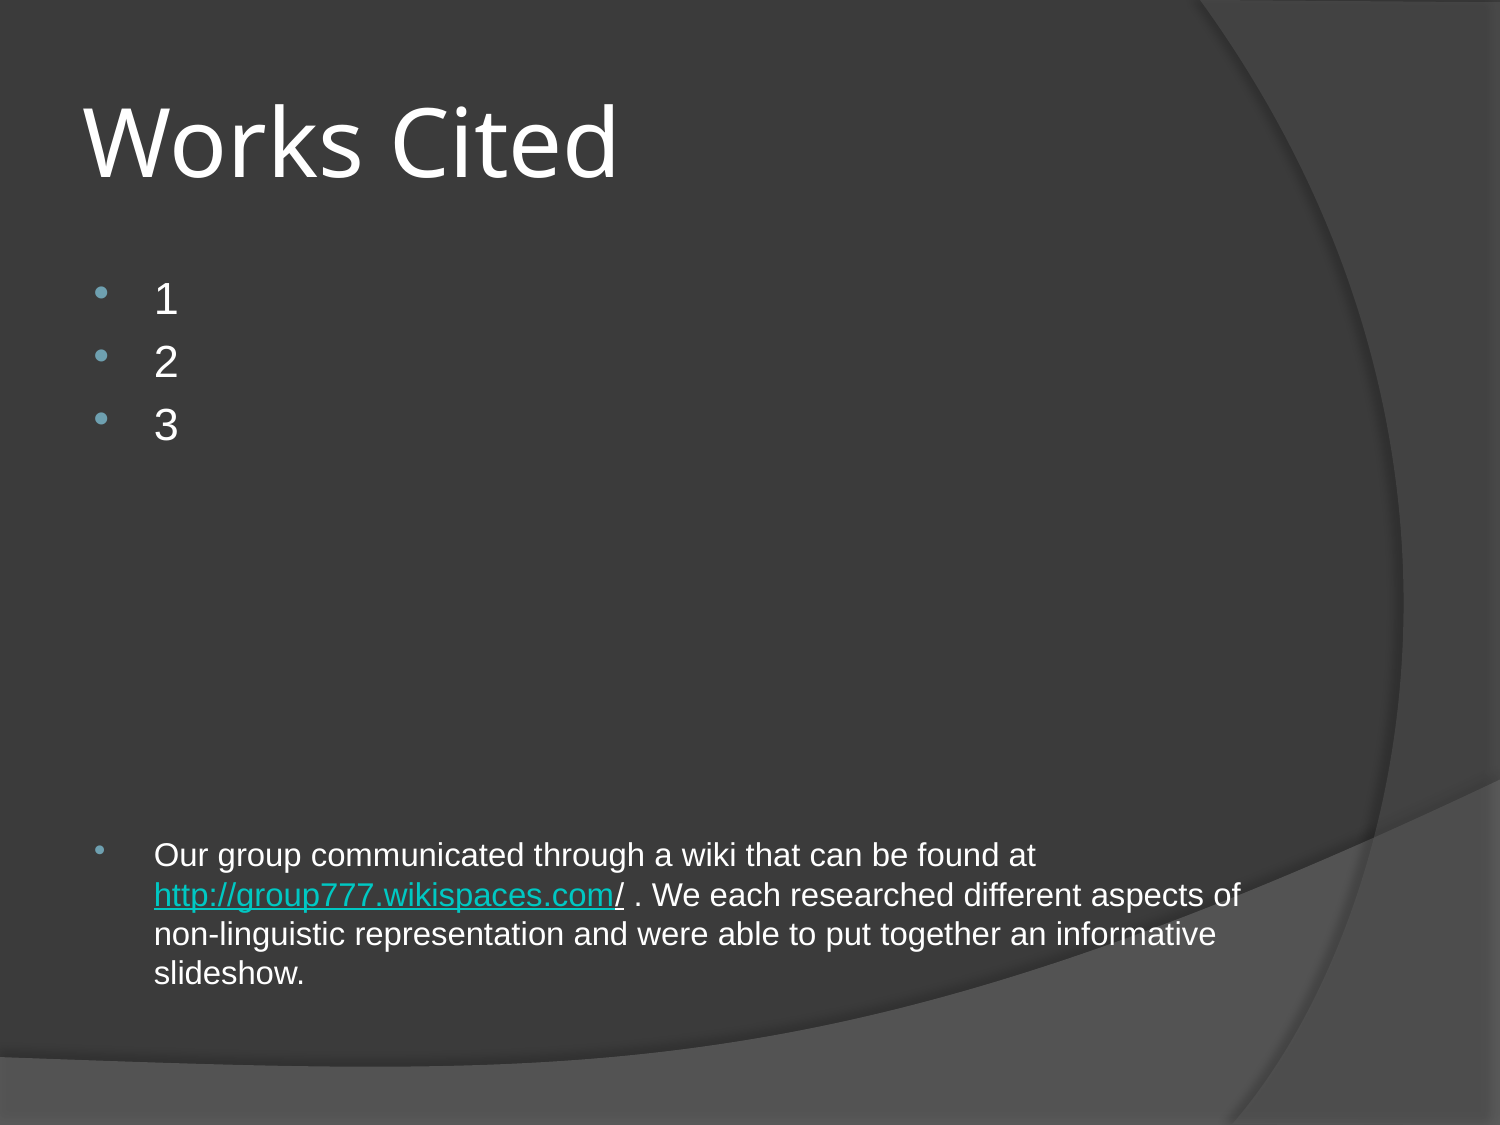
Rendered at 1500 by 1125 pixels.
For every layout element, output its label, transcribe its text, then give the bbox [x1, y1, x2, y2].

title Works Cited [75, 45, 1300, 233]
list 1 2 3 Our group communicated through a wiki that can be found at http://group777.wikispaces.com/ . We each researched different aspects of non-linguistic representation and were able to put together an informative slideshow. [75, 262, 1300, 1005]
